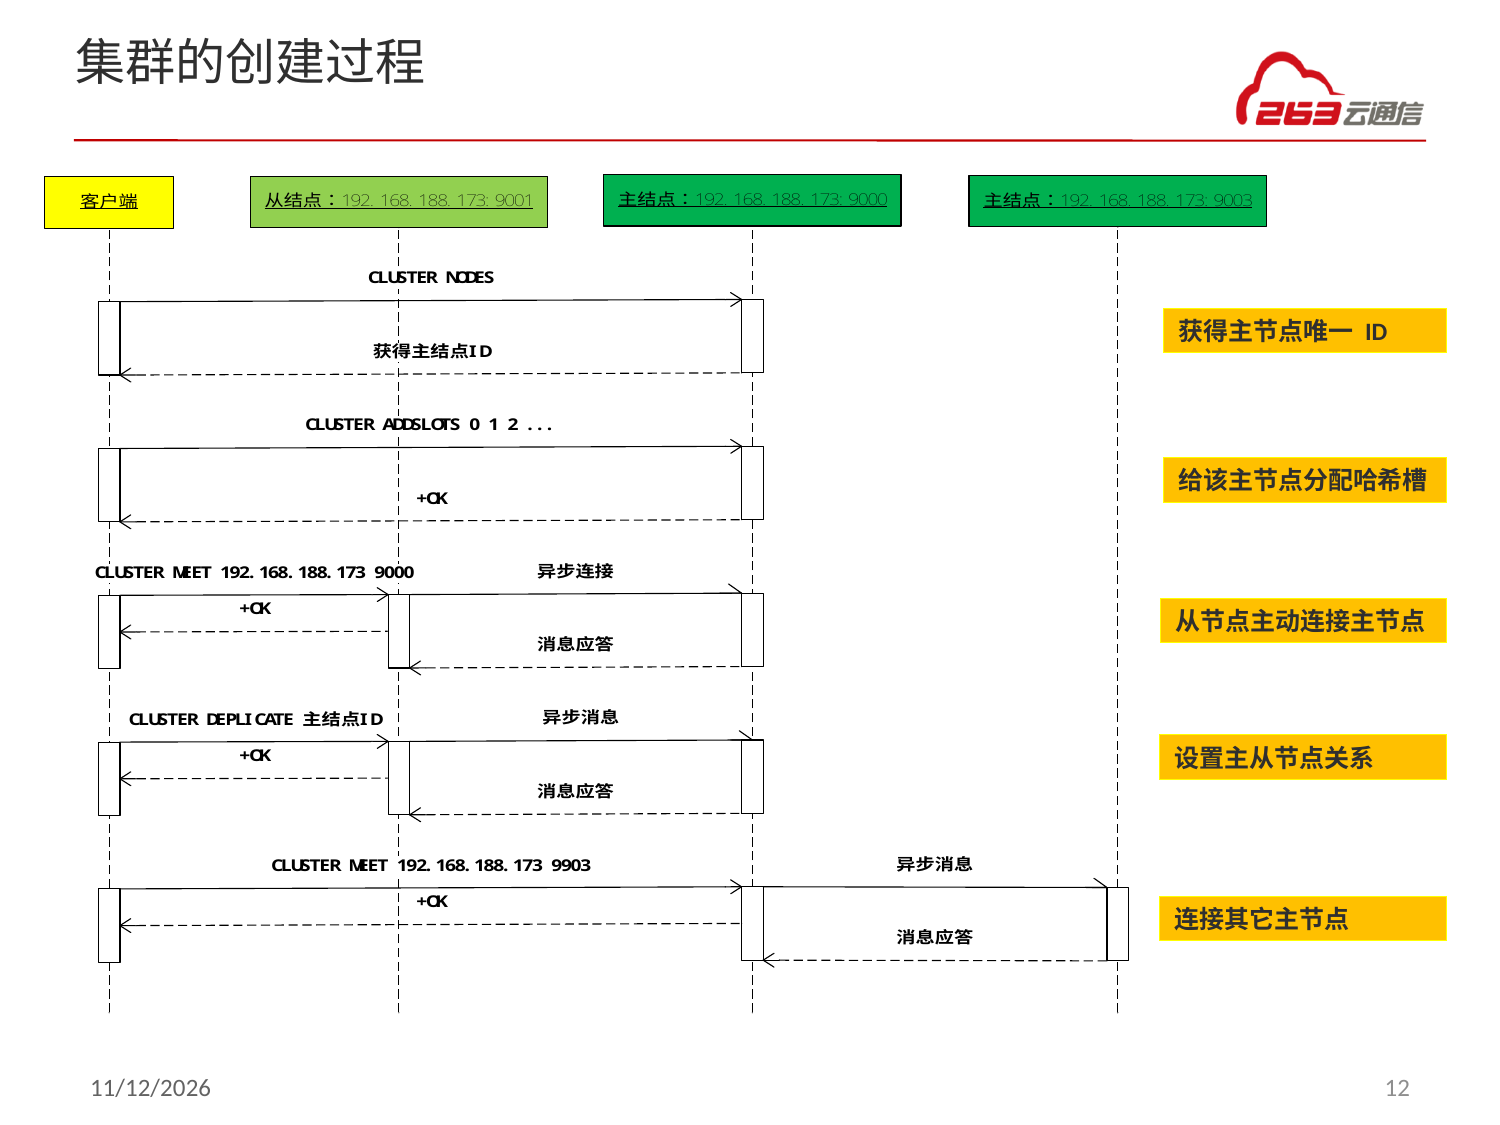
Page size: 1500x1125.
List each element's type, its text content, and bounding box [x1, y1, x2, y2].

text_box 连接其它主节点 [1276, 896, 1447, 941]
title 集群的创建过程 [75, 30, 1235, 136]
picture [1230, 37, 1430, 141]
text_box 设置主从节点关系 [1276, 734, 1447, 780]
text_box 从节点主动连接主节点 [1276, 598, 1447, 643]
text_box 给该主节点分配哈希槽 [1276, 457, 1447, 503]
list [40, 171, 1270, 1016]
text_box 获得主节点唯一 ID [1276, 308, 1447, 353]
